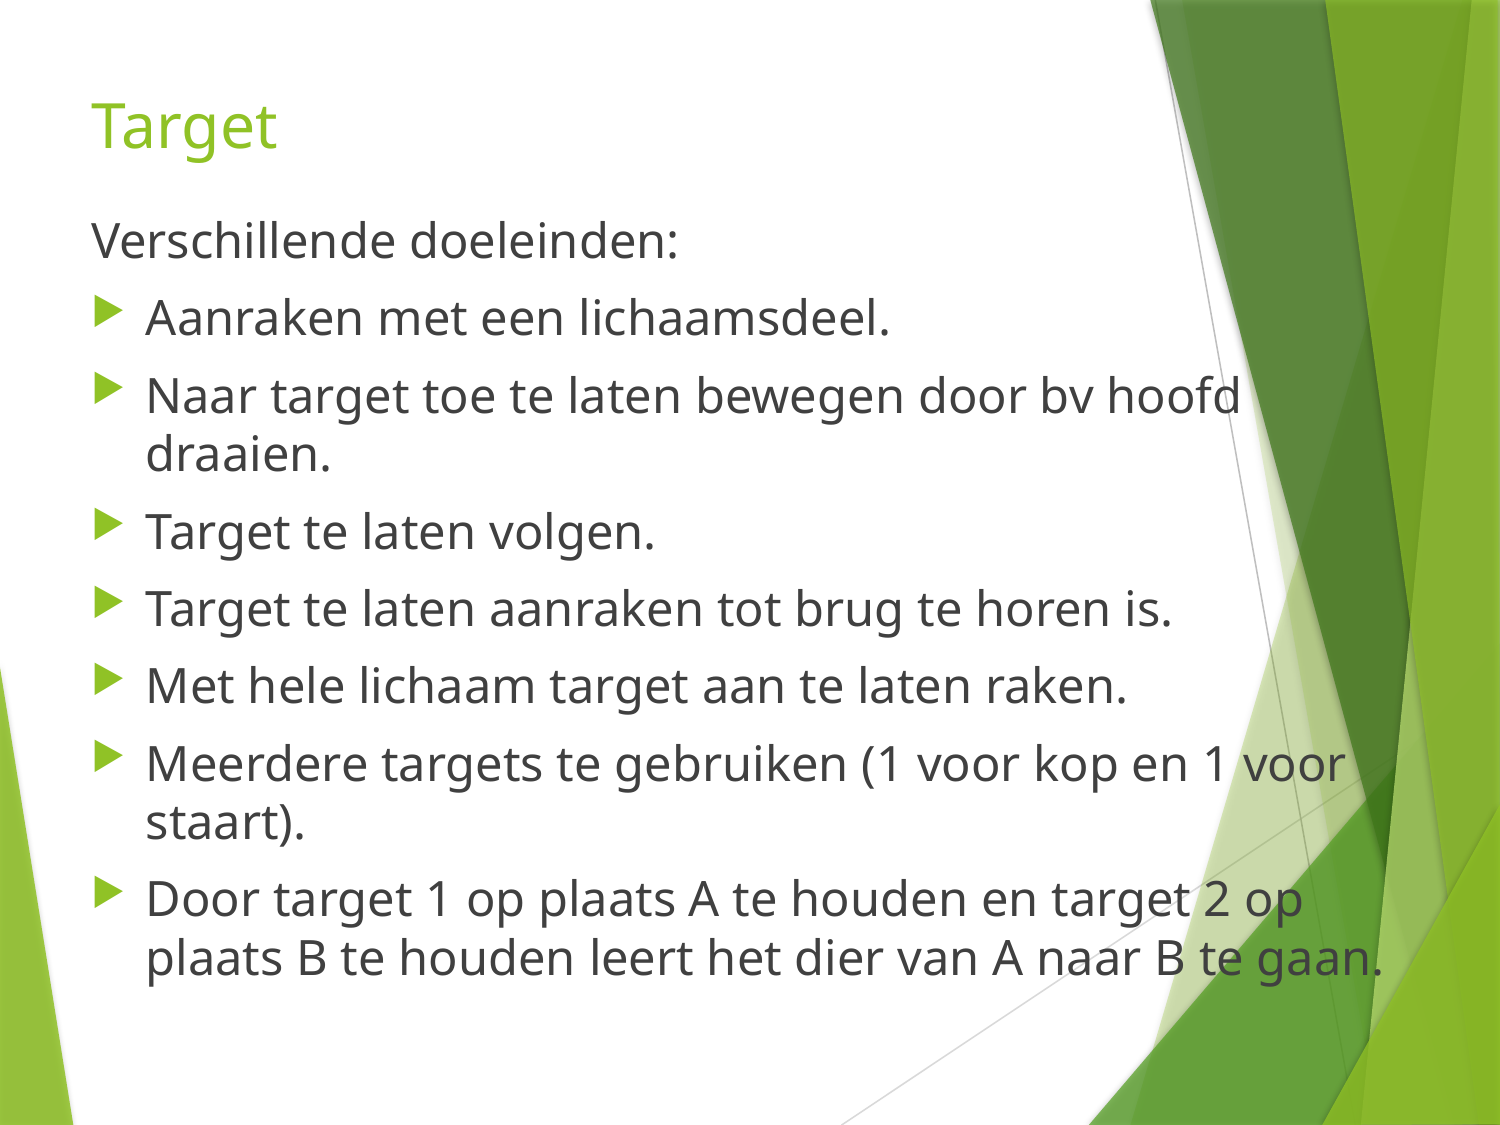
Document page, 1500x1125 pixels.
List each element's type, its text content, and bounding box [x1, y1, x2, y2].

list Verschillende doeleinden: Aanraken met een lichaamsdeel. Naar target toe te laten bewegen door bv hoofd draaien. Target te laten volgen. Target te laten aanraken tot brug te horen is. Met hele lichaam target aan te laten raken. Meerdere targets te gebruiken (1 voor kop en 1 voor staart). Door target 1 op plaats A te houden en target 2 op plaats B te houden leert het dier van A naar B te gaan. [76, 202, 1426, 994]
title Target [76, 78, 1427, 208]
